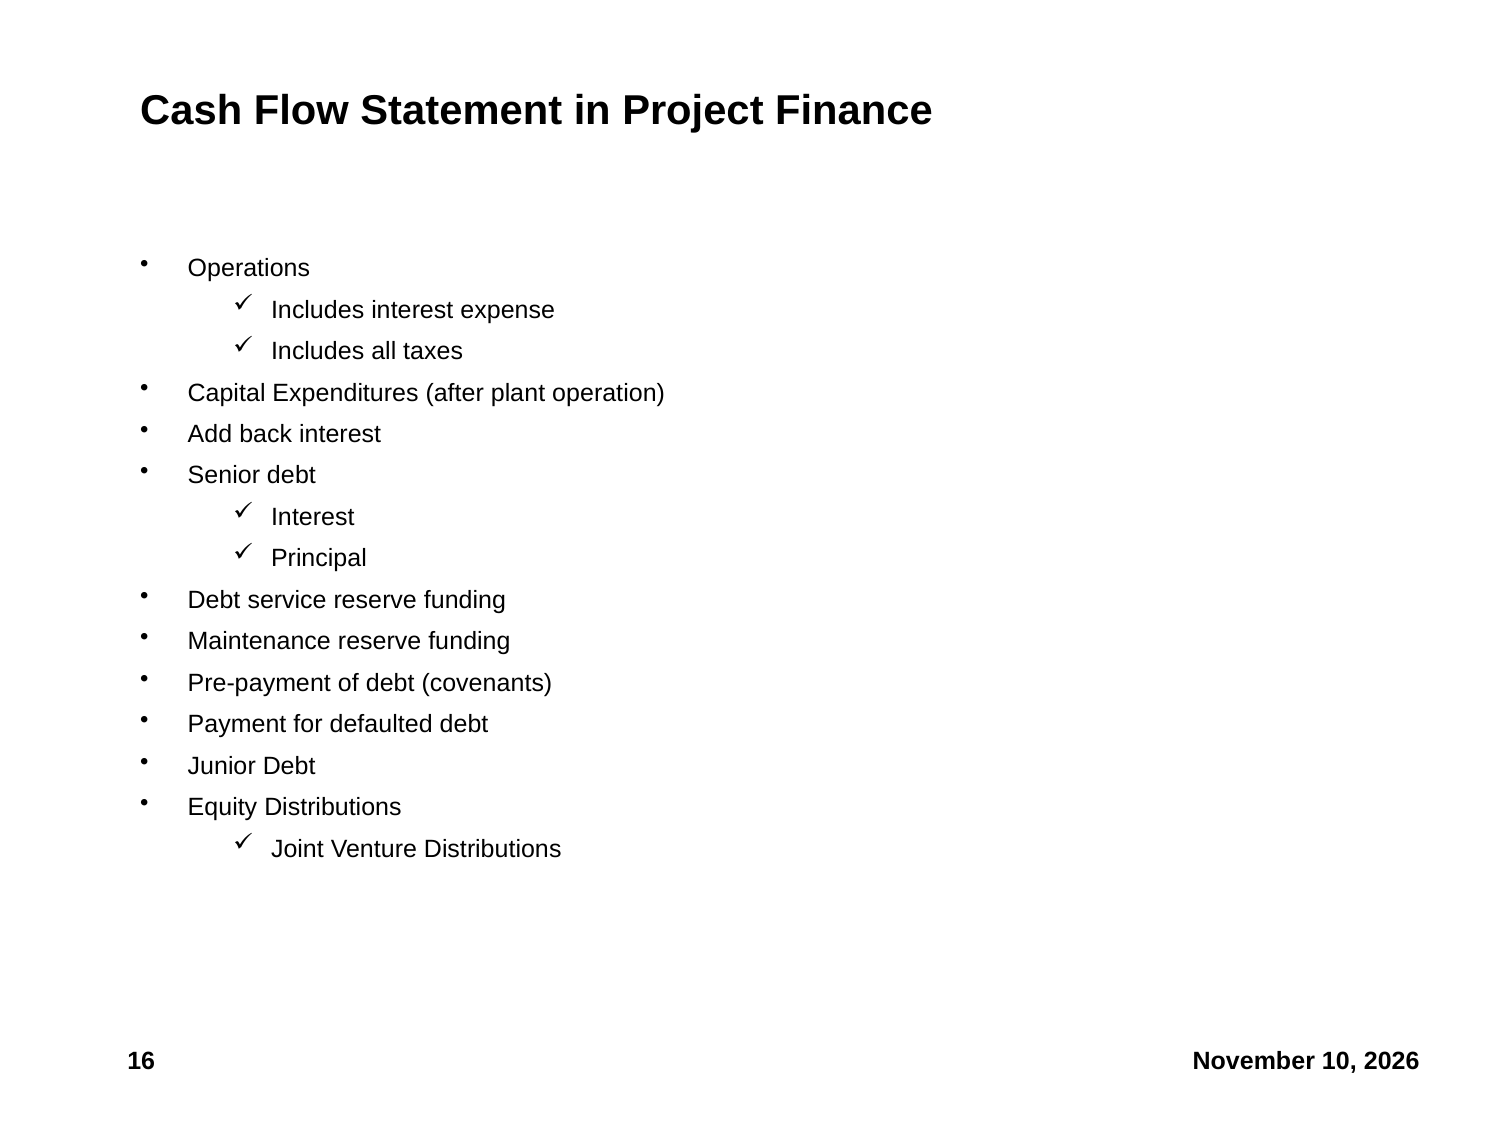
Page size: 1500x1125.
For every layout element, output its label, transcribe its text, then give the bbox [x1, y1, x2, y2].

list Operations Includes interest expense Includes all taxes Capital Expenditures (after plant operation) Add back interest Senior debt Interest Principal Debt service reserve funding Maintenance reserve funding Pre-payment of debt (covenants) Payment for defaulted debt Junior Debt Equity Distributions Joint Venture Distributions [124, 249, 1413, 1001]
title Cash Flow Statement in Project Finance [124, 74, 1376, 226]
